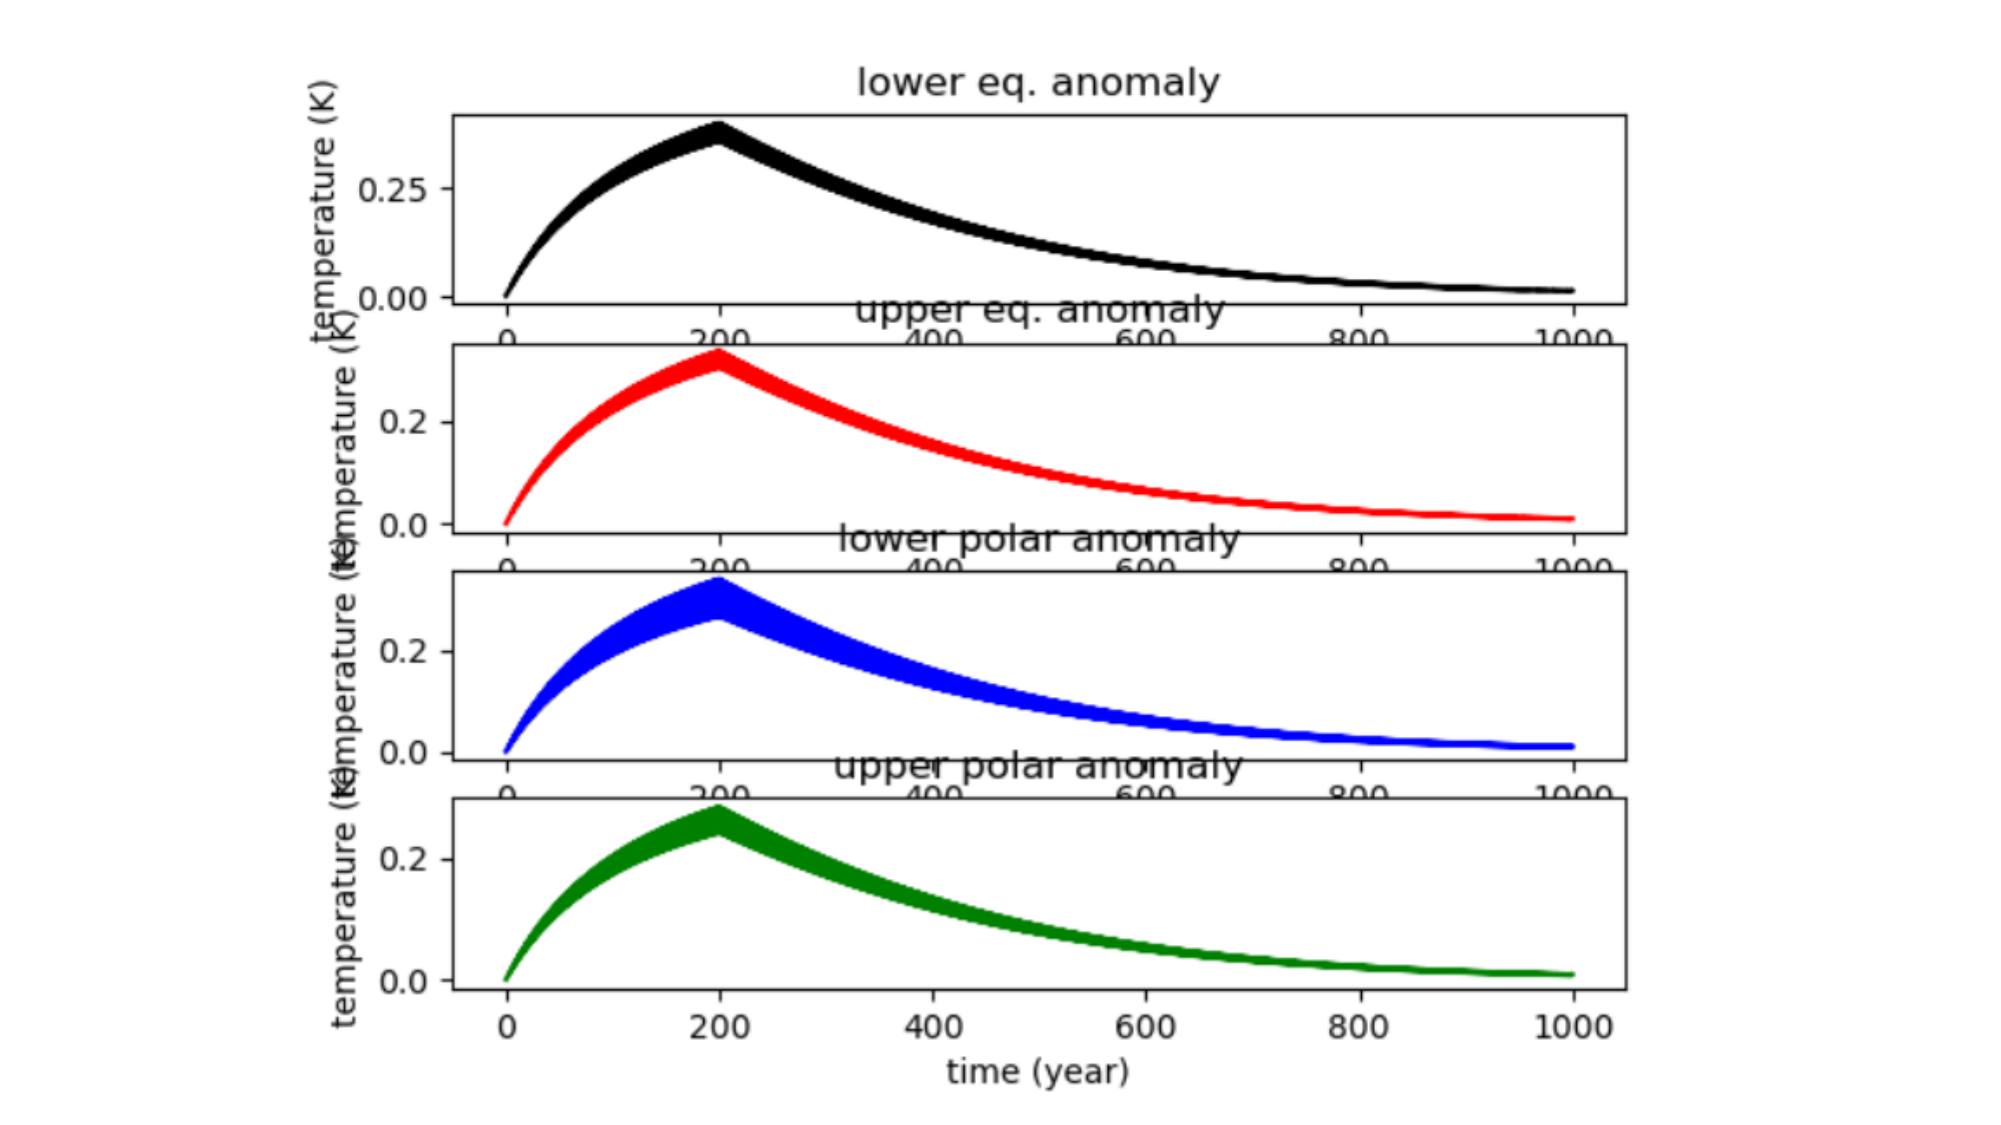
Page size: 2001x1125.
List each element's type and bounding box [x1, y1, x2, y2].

picture [250, 38, 1656, 1102]
